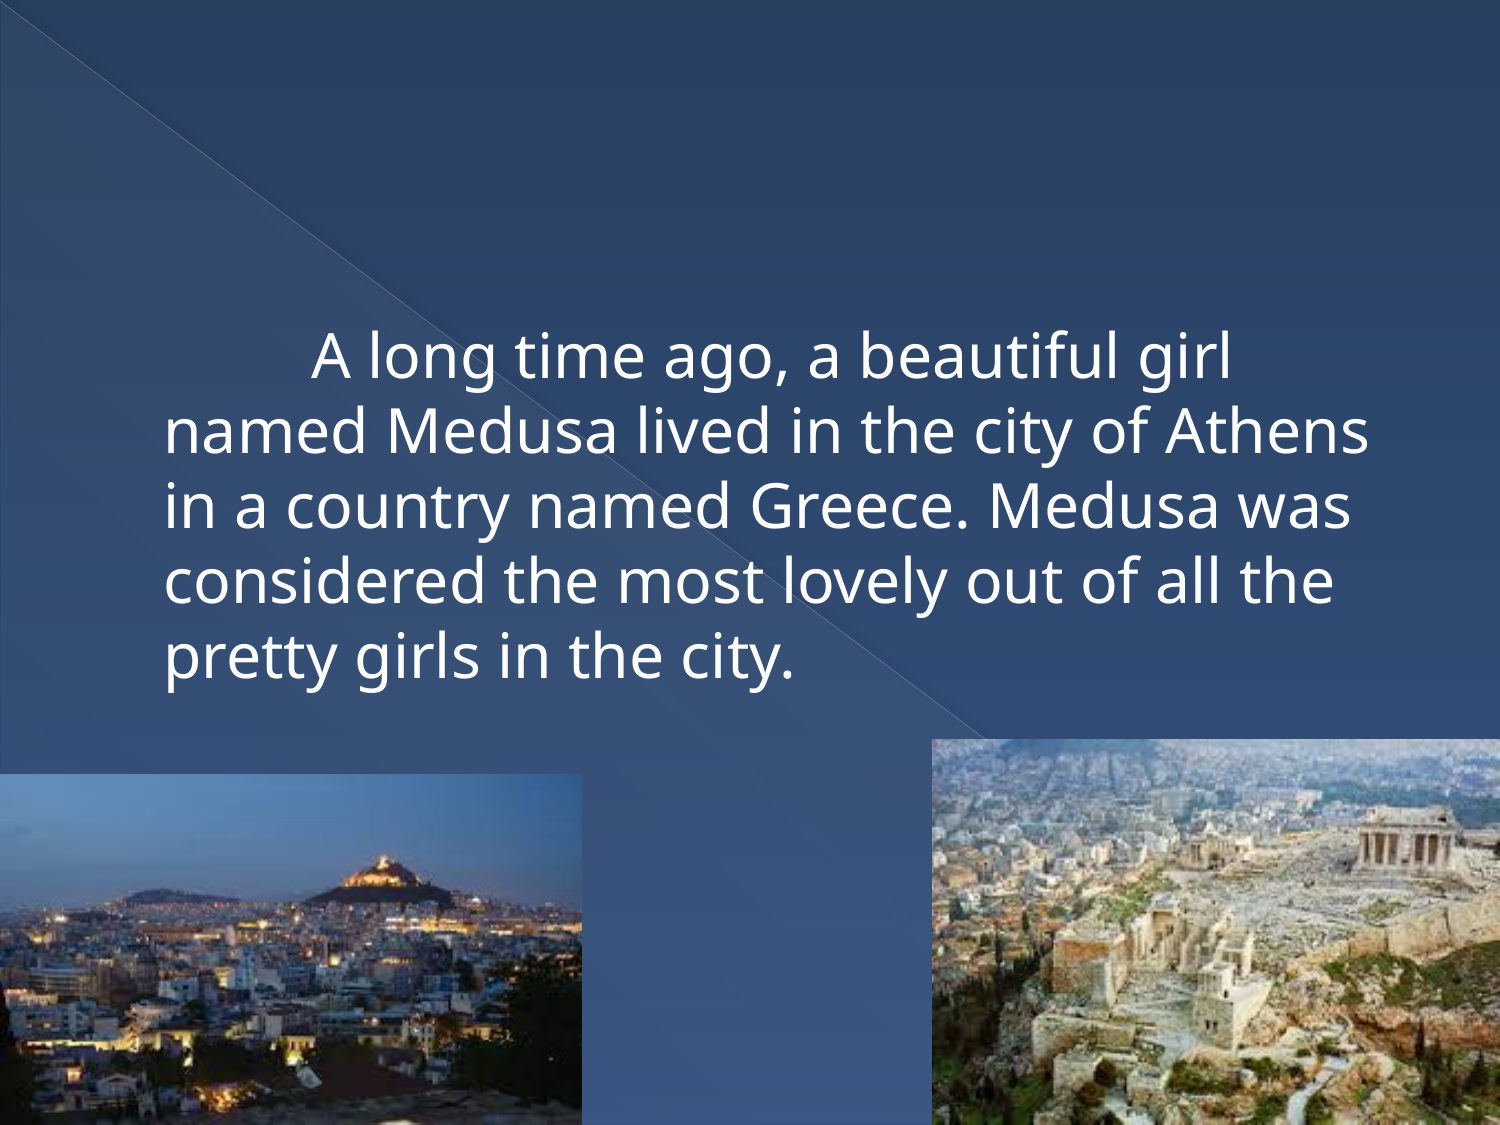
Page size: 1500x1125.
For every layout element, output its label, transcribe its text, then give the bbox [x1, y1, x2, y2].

picture [931, 738, 1500, 1125]
picture [0, 774, 582, 1125]
list A long time ago, a beautiful girl named Medusa lived in the city of Athens in a country named Greece. Medusa was considered the most lovely out of all the pretty girls in the city. [75, 308, 1425, 1059]
